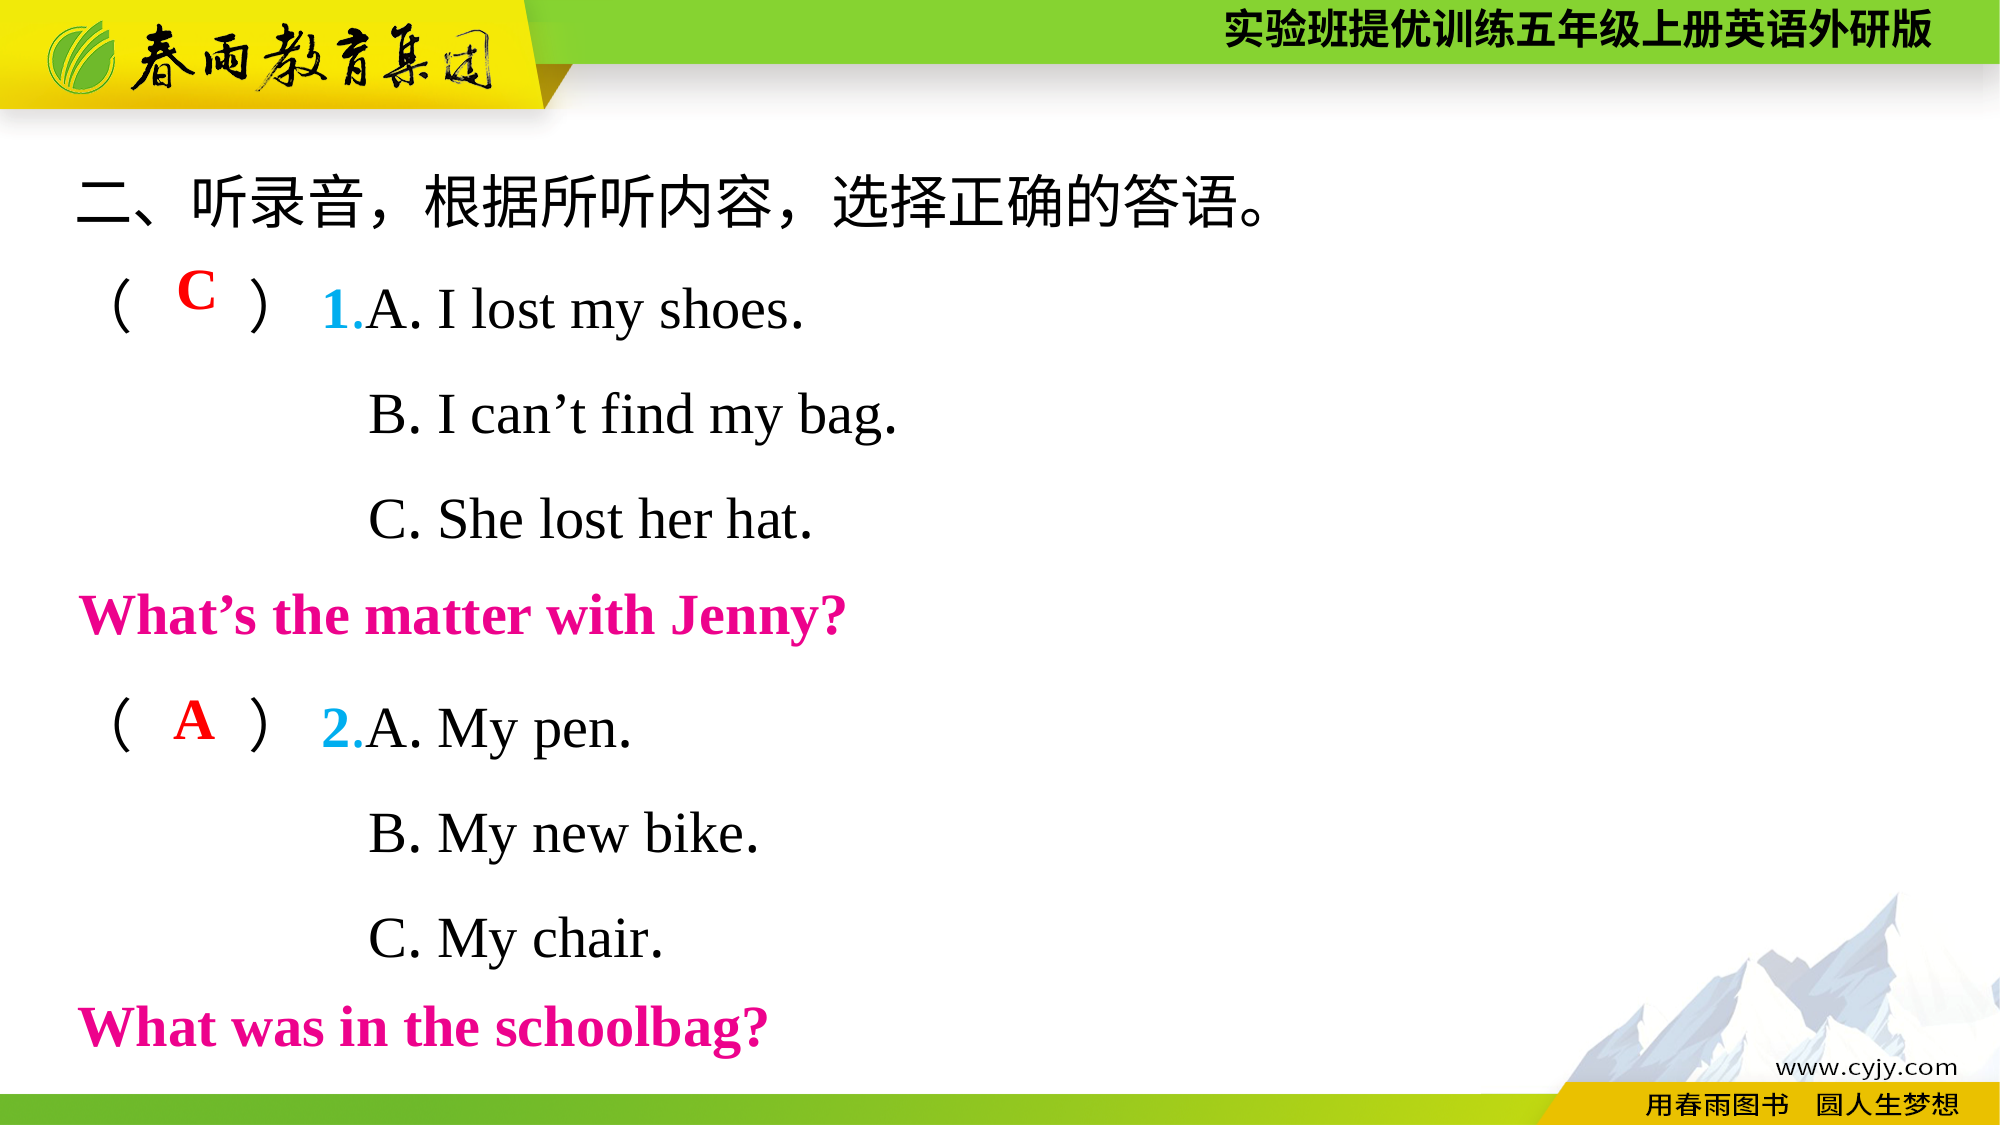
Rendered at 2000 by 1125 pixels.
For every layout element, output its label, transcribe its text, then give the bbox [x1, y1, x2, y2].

text_box C [161, 243, 234, 329]
text_box A [158, 673, 231, 759]
picture [0, 0, 2000, 1125]
list 二、听录音，根据所听内容，选择正确的答语。 （ ）1.A. I lost my shoes. B. I can’t find my bag. C. She lost her hat. （ ）2.A. My pen. B. My new bike. C. My chair. [59, 122, 1944, 986]
text_box What was in the schoolbag? [62, 945, 787, 1066]
text_box What’s the matter with Jenny? [63, 534, 865, 654]
